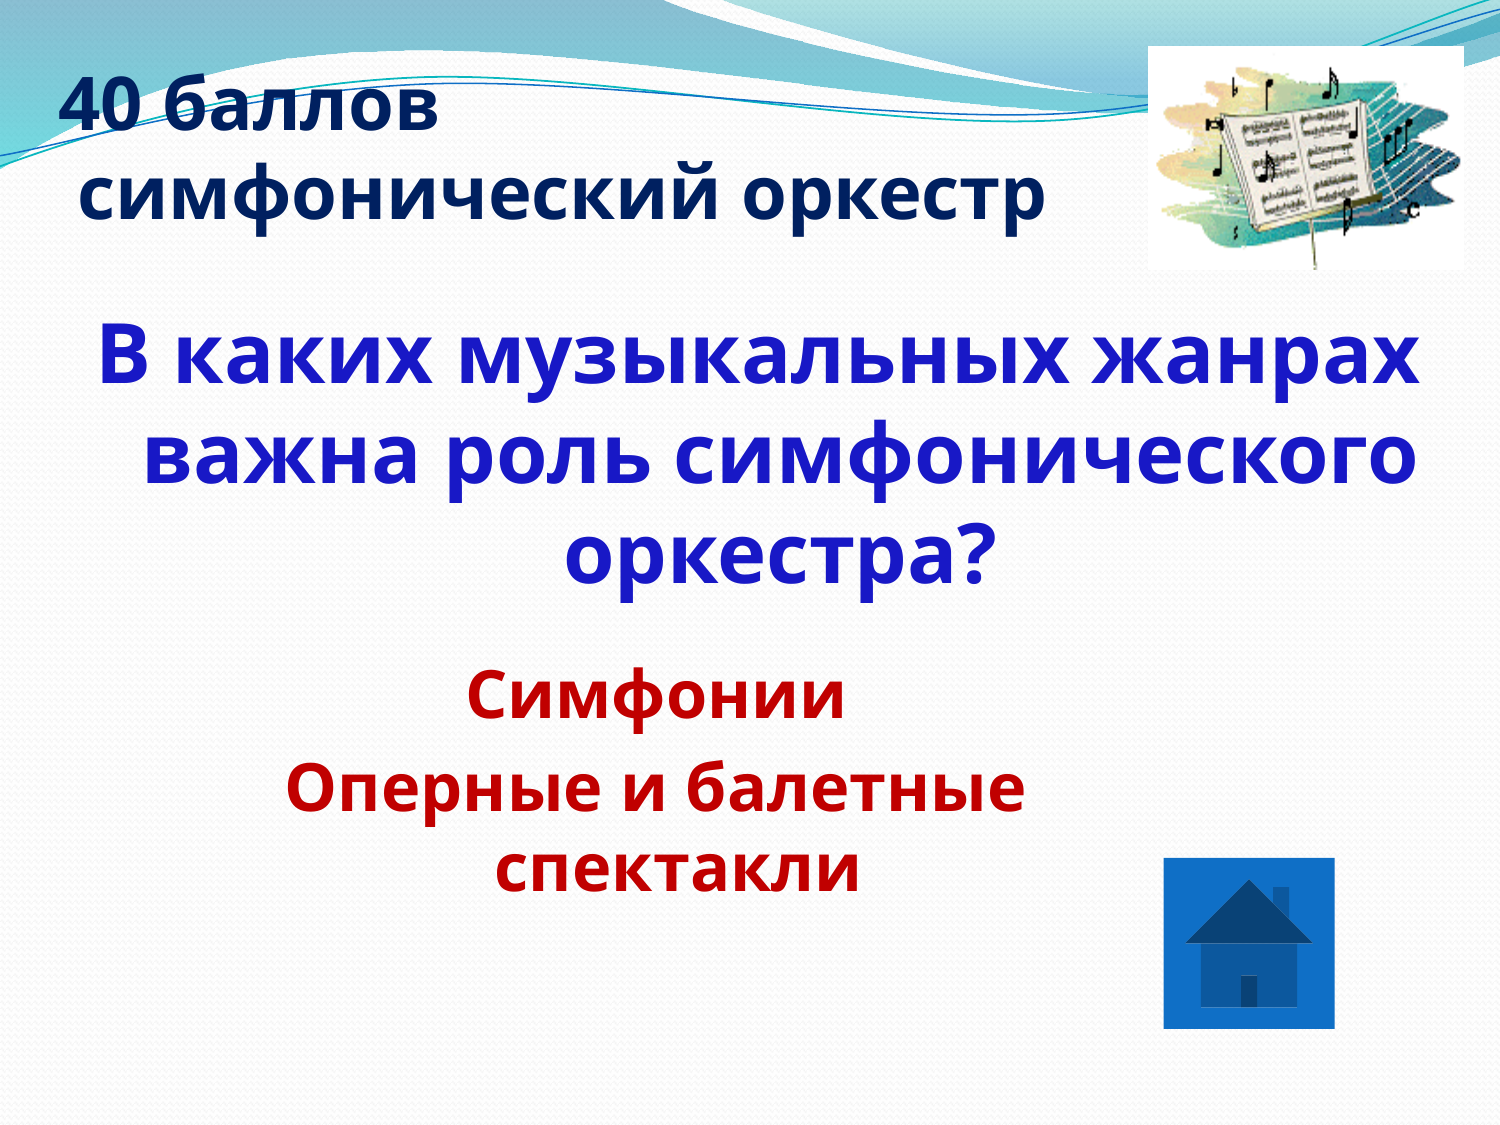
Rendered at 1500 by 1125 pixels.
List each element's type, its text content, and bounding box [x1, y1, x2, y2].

title 40 баллов симфонический оркестр [58, 46, 1125, 235]
list Симфонии Оперные и балетные спектакли [105, 644, 1207, 1043]
text_box [1163, 857, 1335, 1029]
picture [1148, 46, 1465, 270]
list В каких музыкальных жанрах важна роль симфонического оркестра? [75, 292, 1442, 1005]
